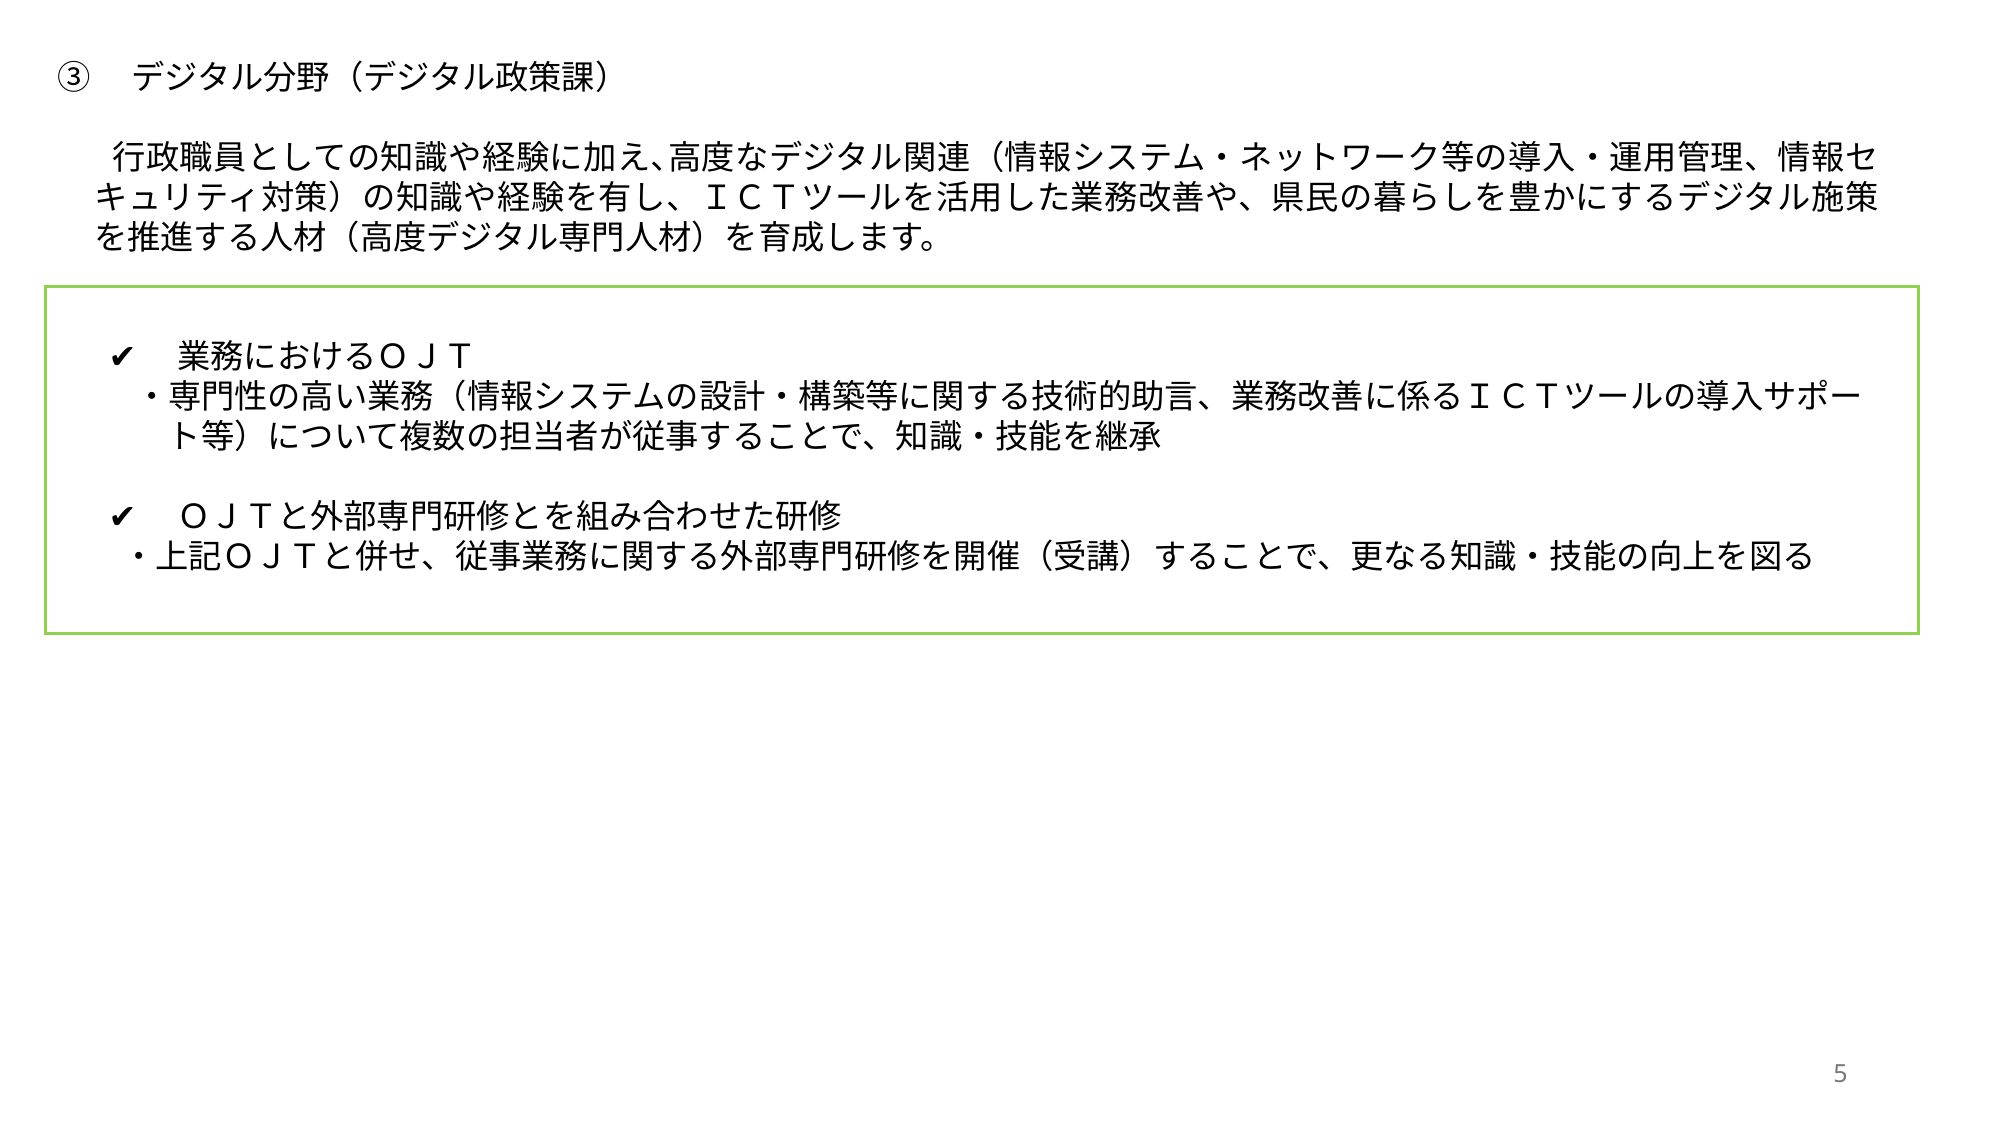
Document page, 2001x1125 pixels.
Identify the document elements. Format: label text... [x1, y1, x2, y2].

text_box ③ デジタル分野（デジタル政策課） 行政職員としての知識や経験に加え､高度なデジタル関連（情報システム・ネットワーク等の導入・運用管理、情報セキュリティ対策）の知識や経験を有し、ＩＣＴツールを活用した業務改善や、県民の暮らしを豊かにするデジタル施策を推進する人材（高度デジタル専門人材）を育成します。 ✔ 業務におけるＯＪＴ ・専門性の高い業務（情報システムの設計・構築等に関する技術的助言、業務改善に係るＩＣＴツールの導入サポート等）について複数の担当者が従事することで、知識・技能を継承 ✔ ＯＪＴと外部専門研修とを組み合わせた研修 ・上記ＯＪＴと併せ、従事業務に関する外部専門研修を開催（受講）することで、更なる知識・技能の向上を図る [20, 48, 1894, 643]
slide_number 5 [1412, 1042, 1863, 1103]
text_box [44, 285, 1920, 635]
